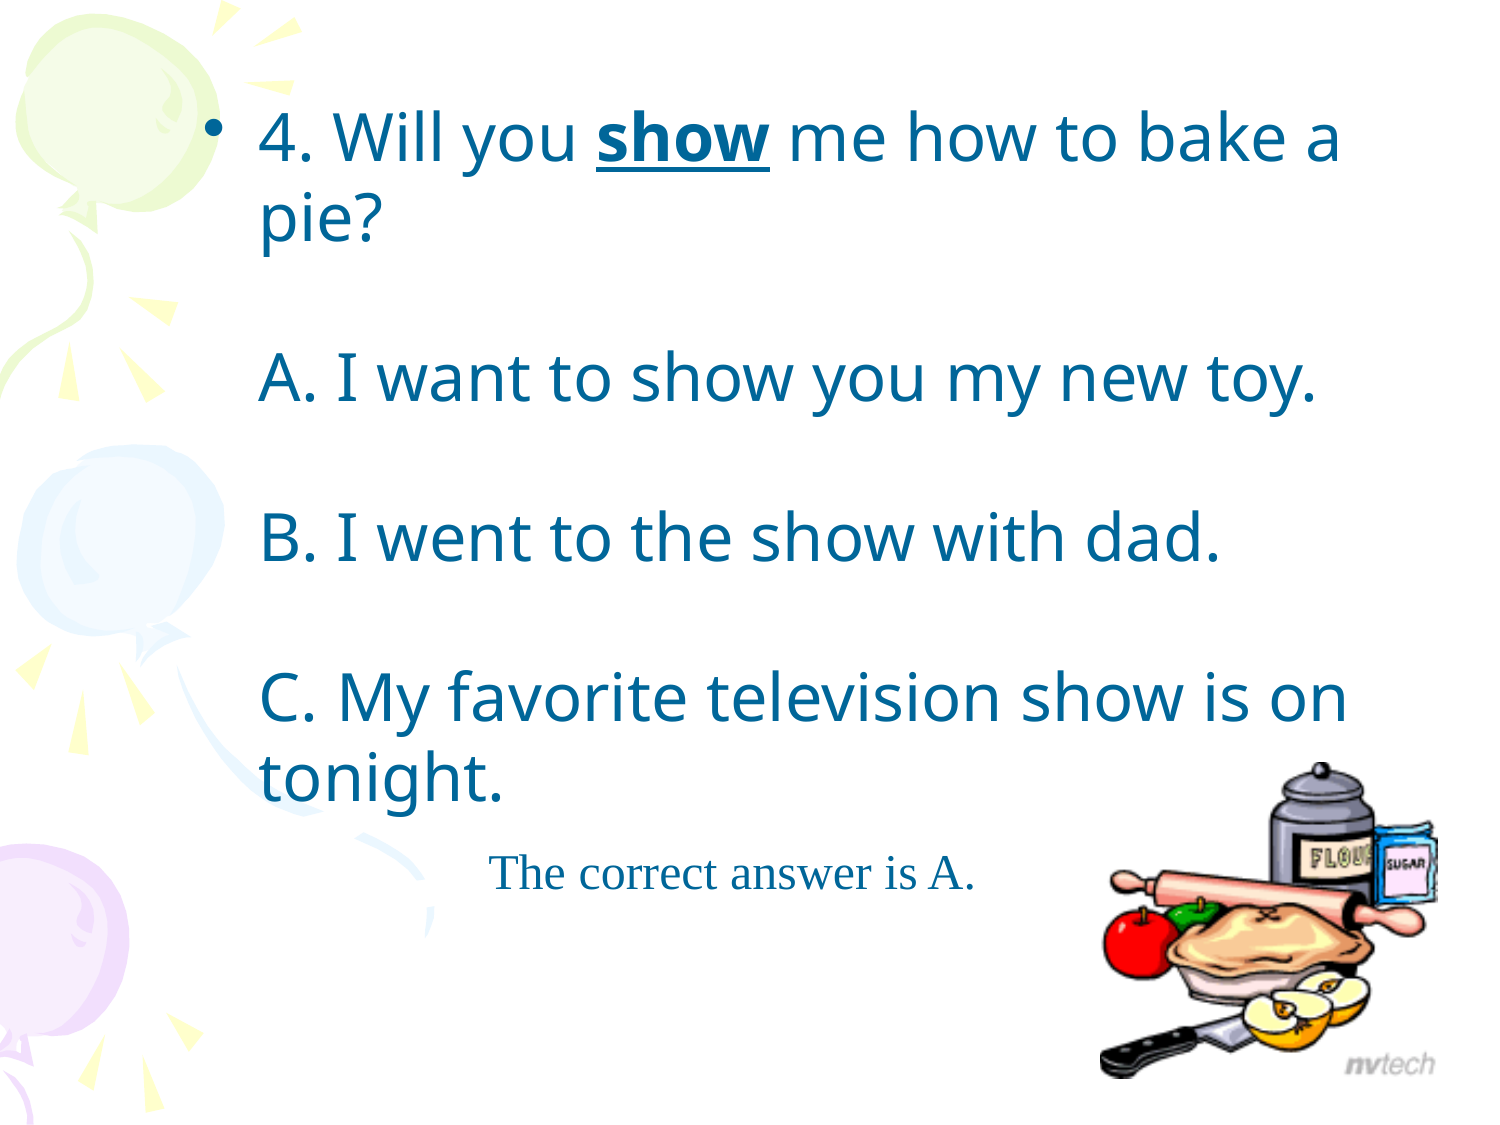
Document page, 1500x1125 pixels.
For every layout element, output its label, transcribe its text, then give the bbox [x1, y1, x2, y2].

list 4. Will you show me how to bake a pie? A. I want to show you my new toy. B. I went to the show with dad. C. My favorite television show is on tonight. [187, 87, 1463, 826]
text_box The correct answer is A. [473, 831, 992, 907]
picture [1099, 762, 1438, 1079]
